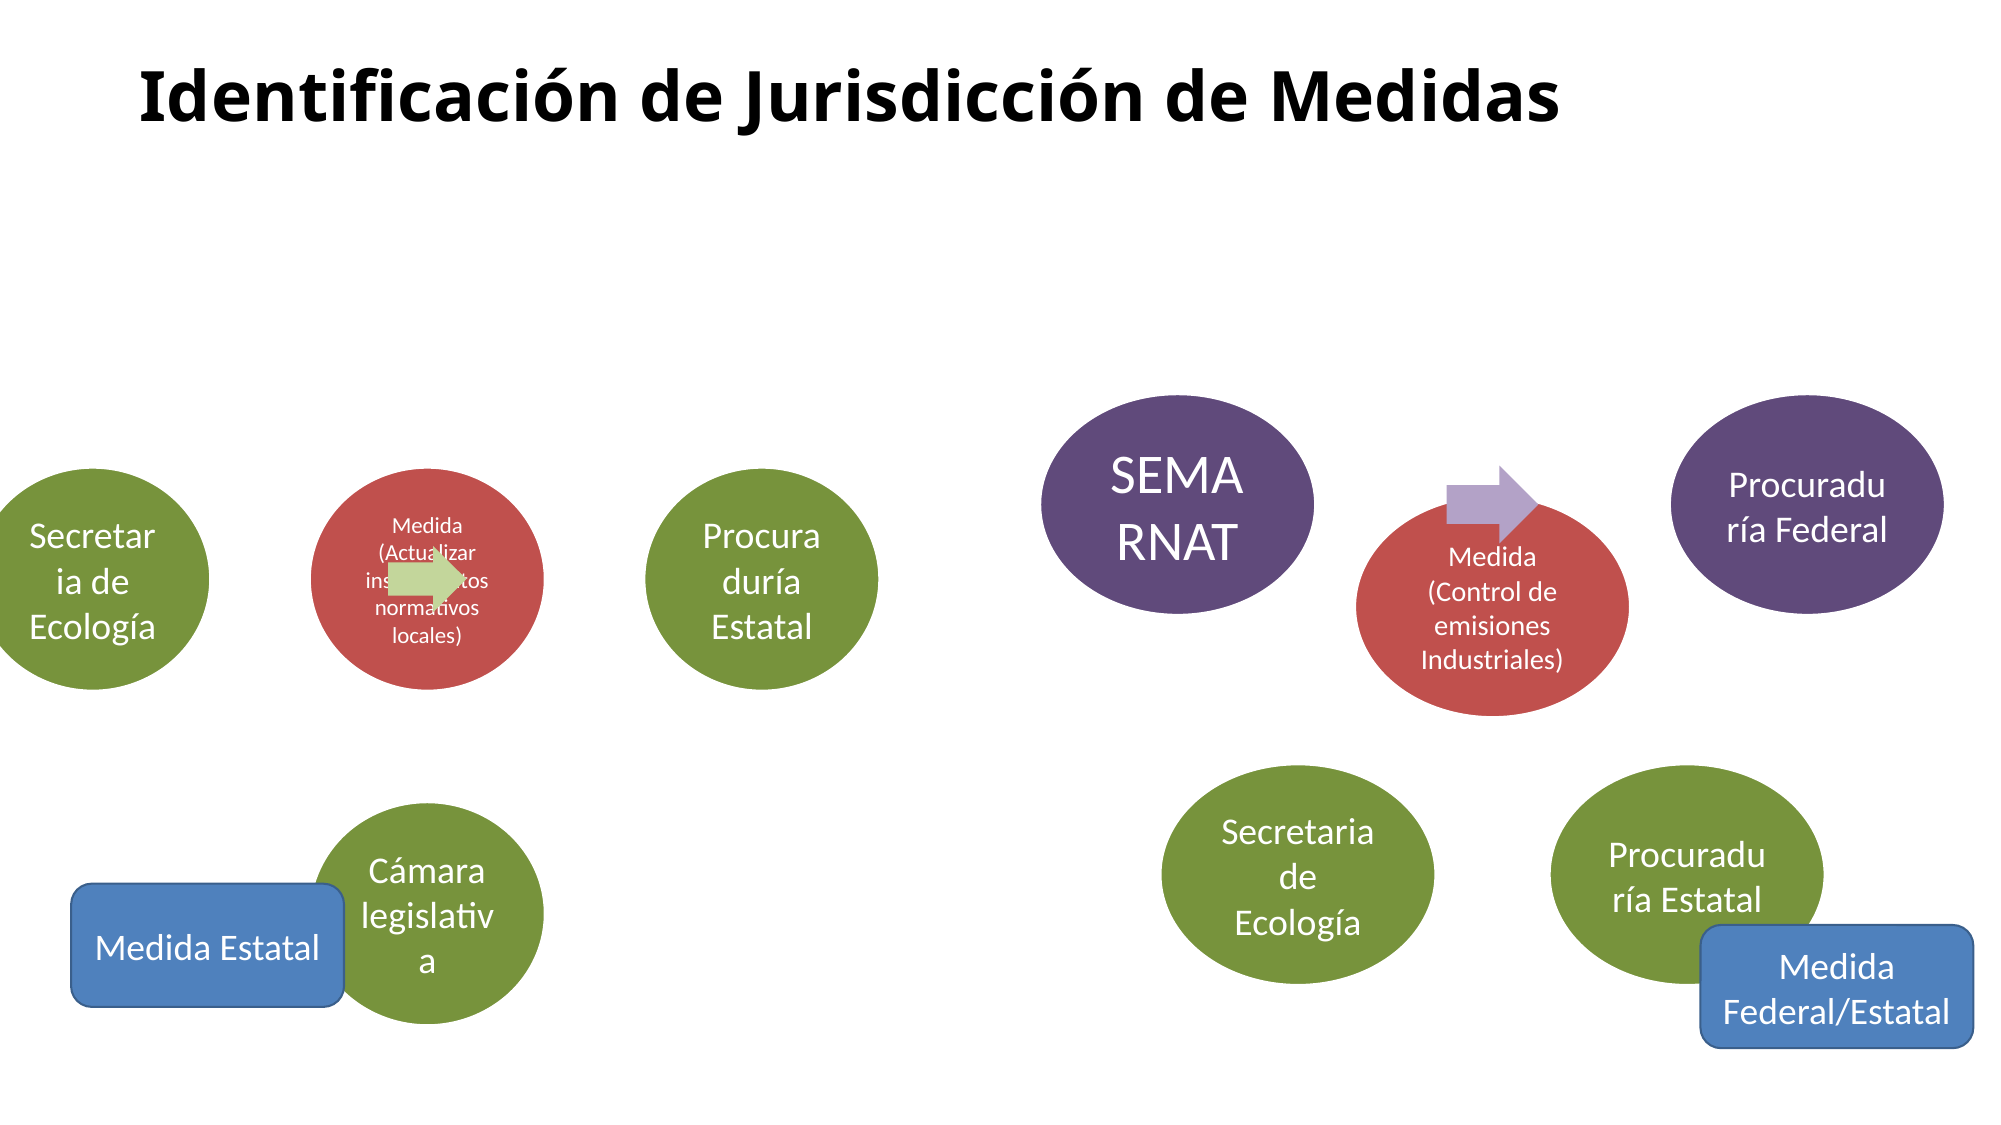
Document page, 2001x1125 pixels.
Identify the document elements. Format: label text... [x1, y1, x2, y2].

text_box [942, 165, 2000, 1049]
title Identificación de Jurisdicción de Medidas [124, 33, 1819, 166]
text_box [0, 133, 898, 1026]
